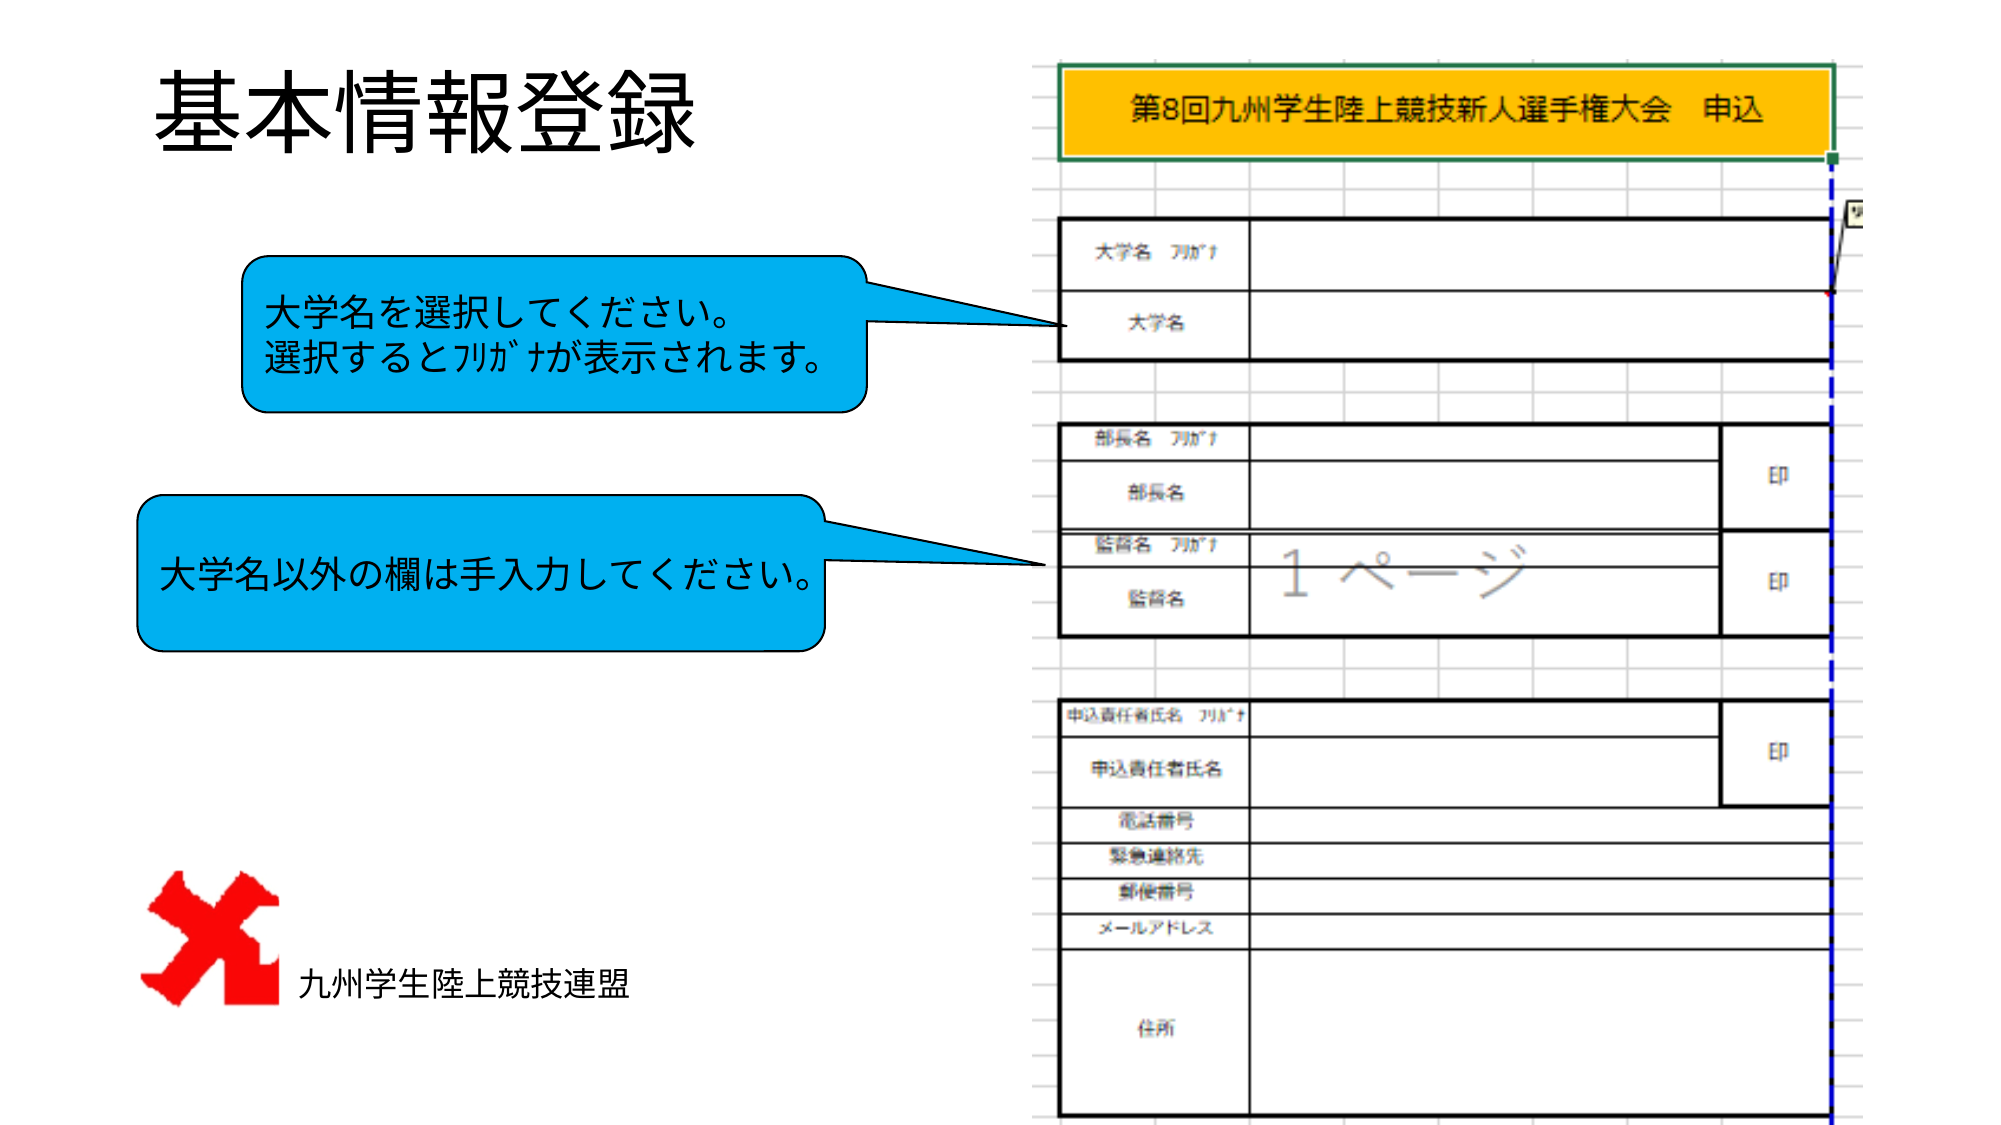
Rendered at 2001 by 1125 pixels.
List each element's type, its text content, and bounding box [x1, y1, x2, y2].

text_box 大学名以外の欄は手入力してください。 [136, 494, 1032, 653]
picture [137, 863, 284, 1014]
text_box 大学名を選択してください。 選択するとﾌﾘｶﾞﾅが表示されます。 [241, 255, 1032, 414]
title 基本情報登録 [137, 59, 1032, 174]
picture [1032, 59, 1863, 1125]
